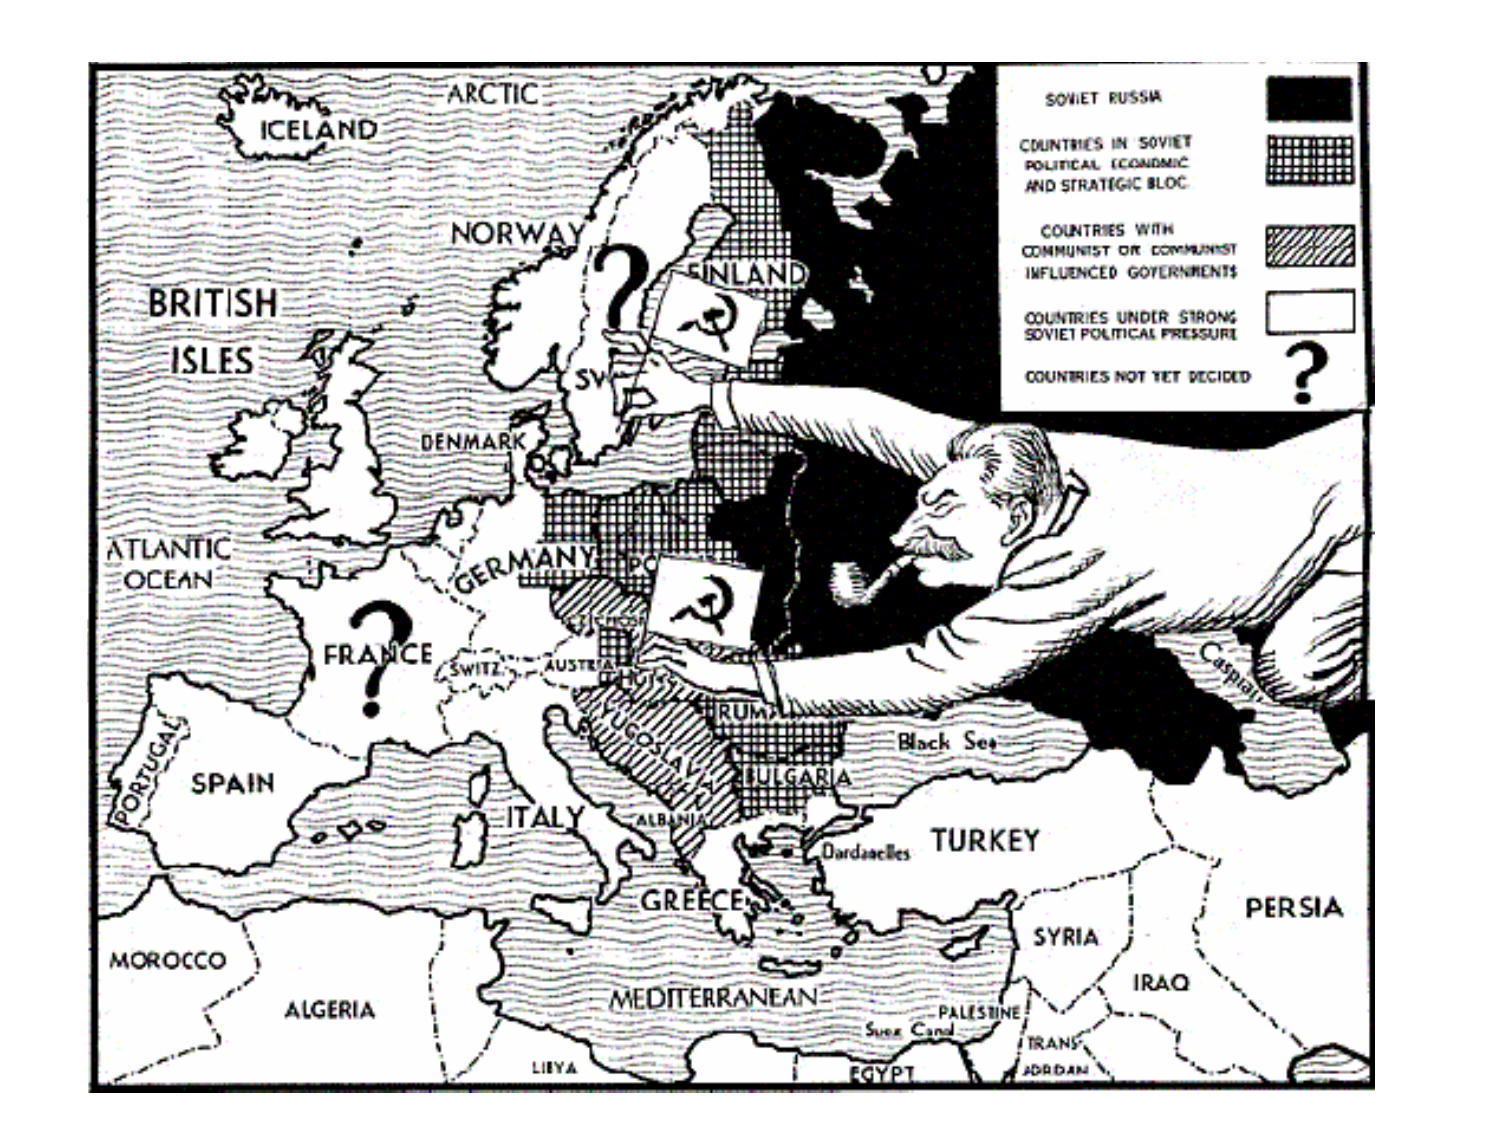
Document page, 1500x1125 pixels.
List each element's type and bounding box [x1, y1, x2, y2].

list [87, 62, 1376, 1093]
